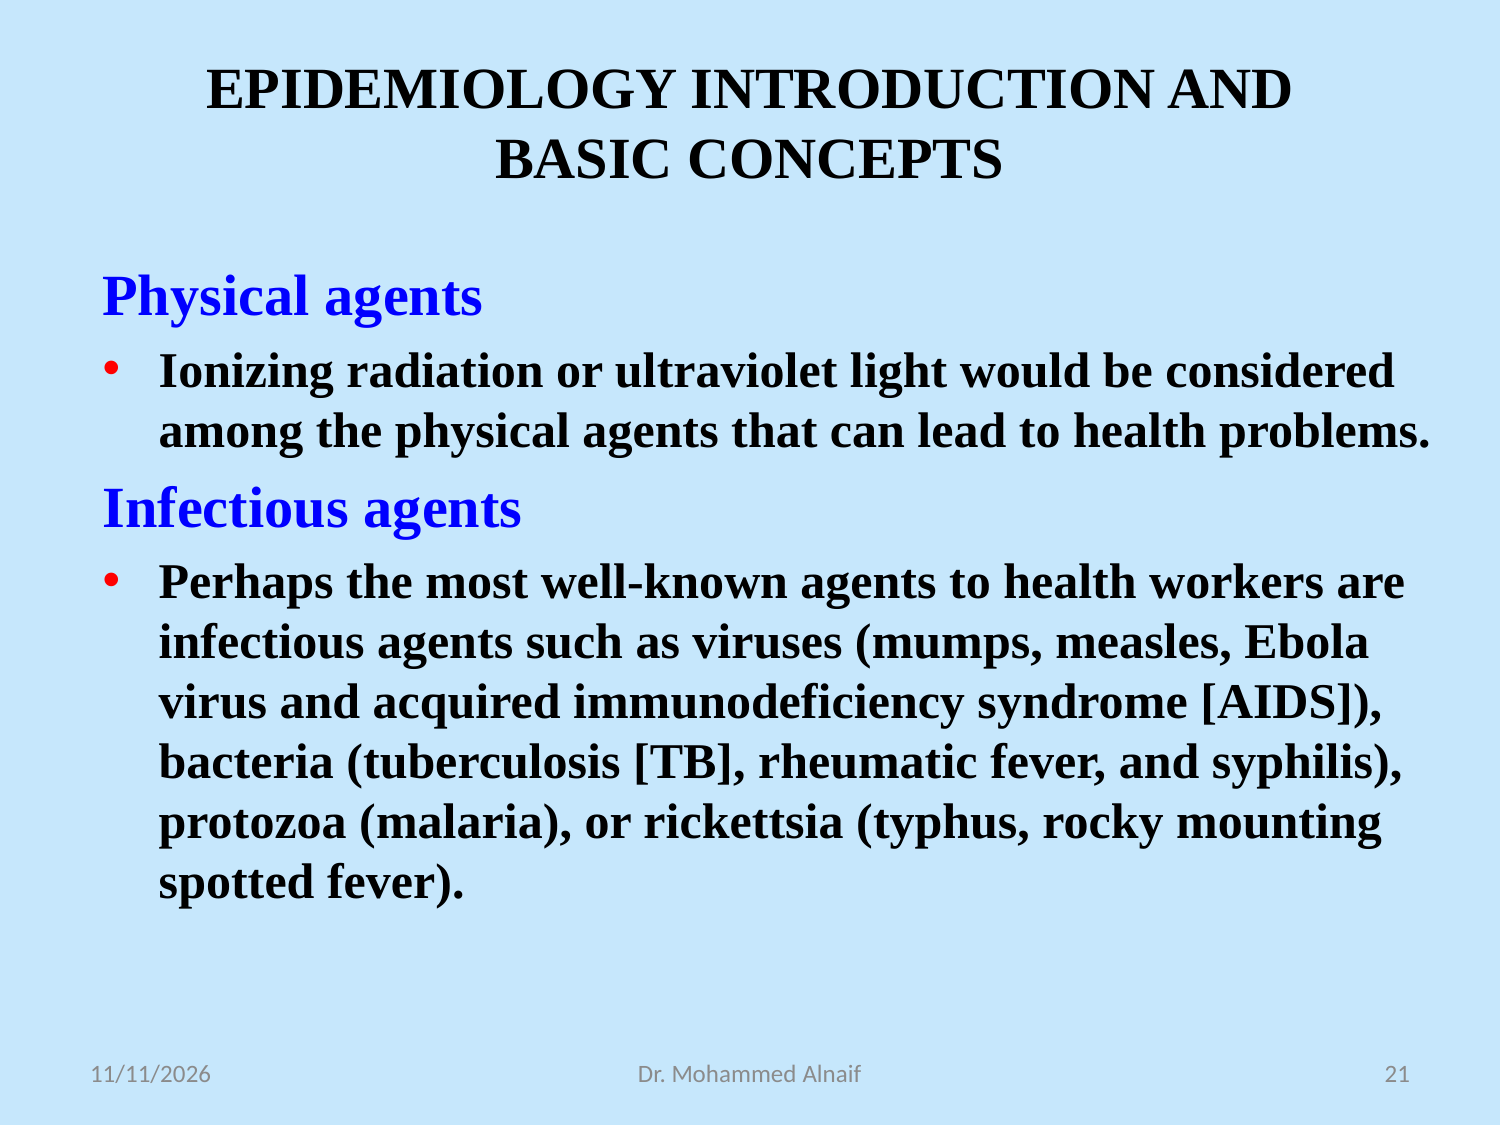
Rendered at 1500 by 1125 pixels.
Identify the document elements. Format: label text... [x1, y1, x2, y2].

footer Dr. Mohammed Alnaif [512, 1042, 988, 1103]
title EPIDEMIOLOGY INTRODUCTION AND BASIC CONCEPTS [112, 66, 1388, 175]
slide_number 21 [1074, 1042, 1425, 1103]
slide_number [75, 1042, 425, 1103]
subtitle Physical agents Ionizing radiation or ultraviolet light would be considered among the physical agents that can lead to health problems. Infectious agents Perhaps the most well-known agents to health workers are infectious agents such as viruses (mumps, measles, Ebola virus and acquired immunodeficiency syndrome [AIDS]), bacteria (tuberculosis [TB], rheumatic fever, and syphilis), protozoa (malaria), or rickettsia (typhus, rocky mounting spotted fever). [87, 249, 1450, 1025]
